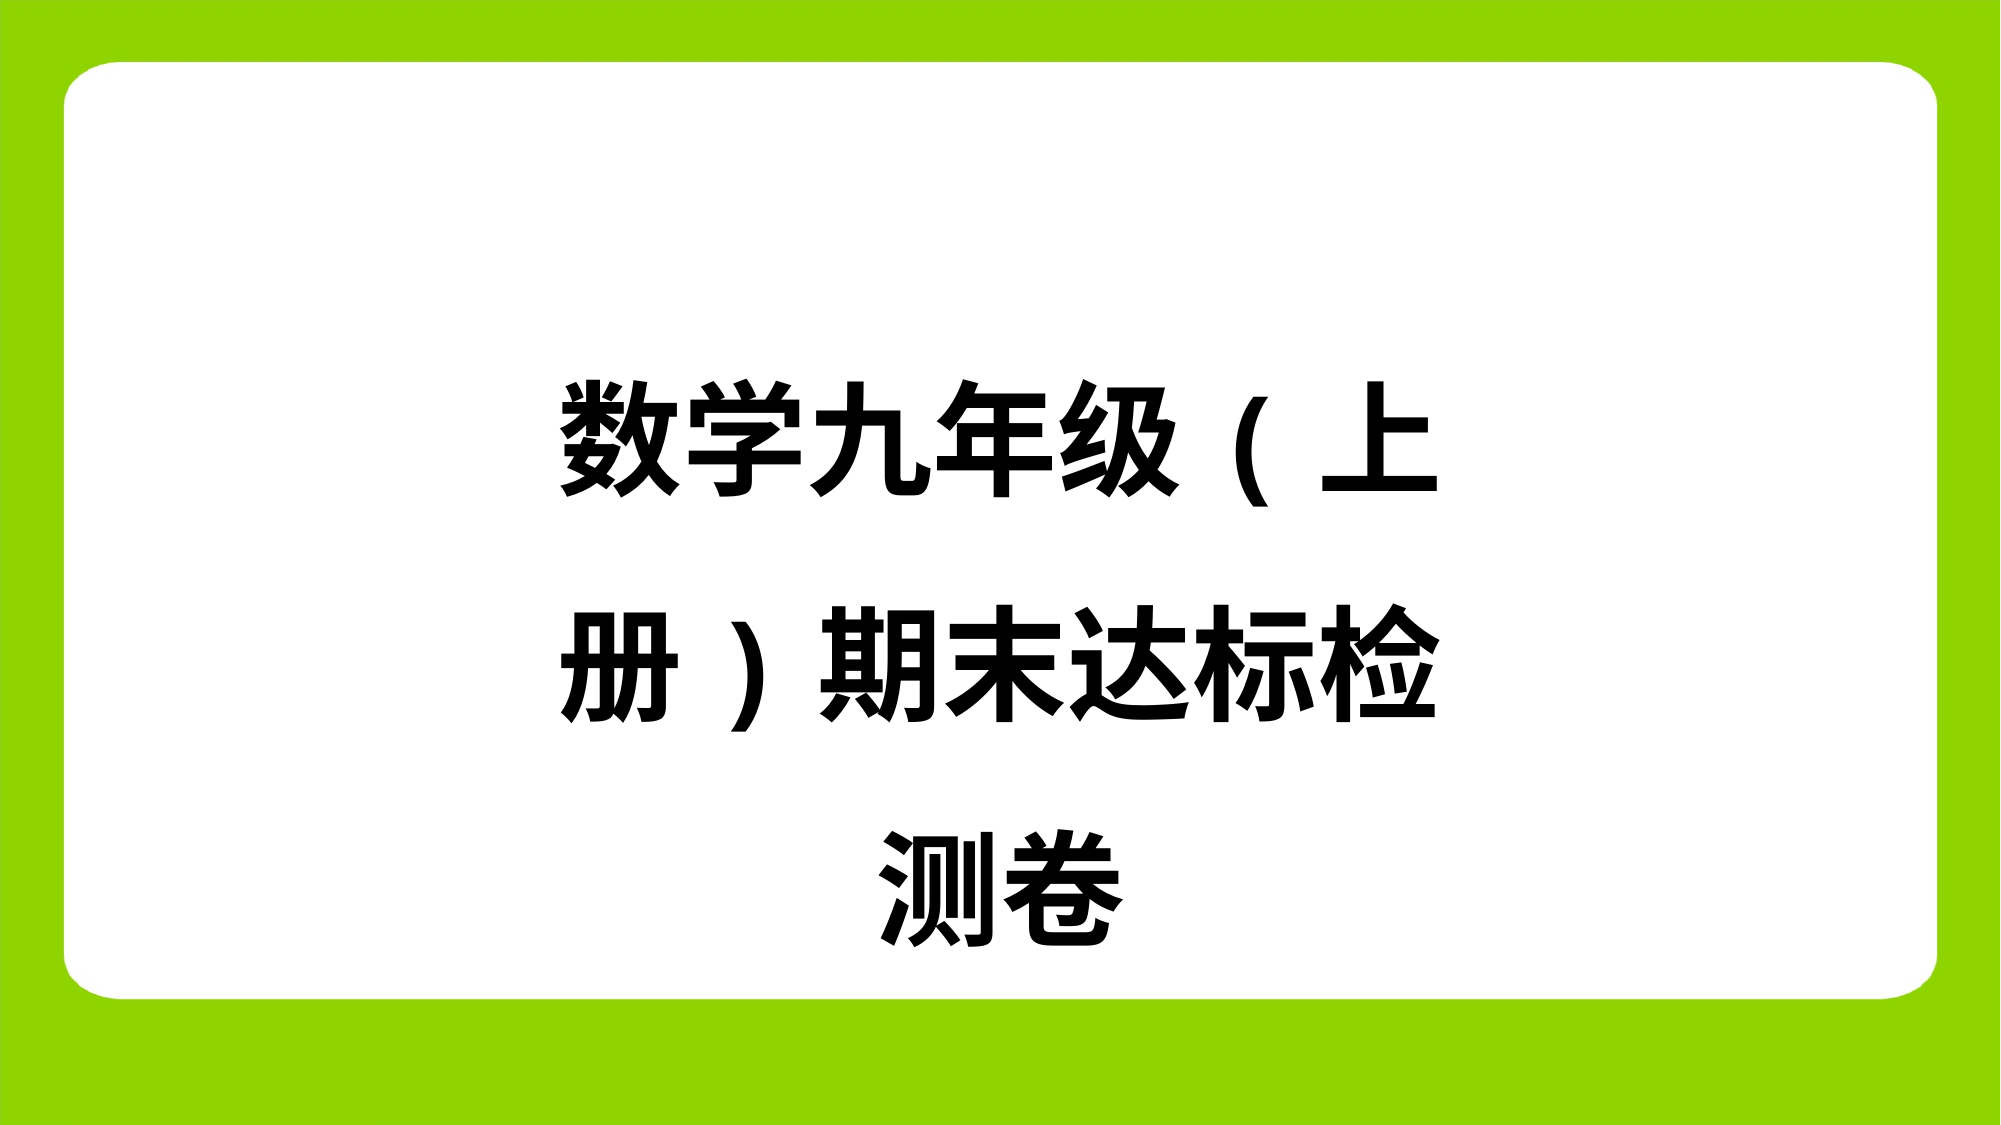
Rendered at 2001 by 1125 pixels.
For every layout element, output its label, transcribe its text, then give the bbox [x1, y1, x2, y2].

picture [0, 0, 2001, 1125]
text_box 数学九年级(上册)期末达标检测卷 [499, 278, 1501, 969]
